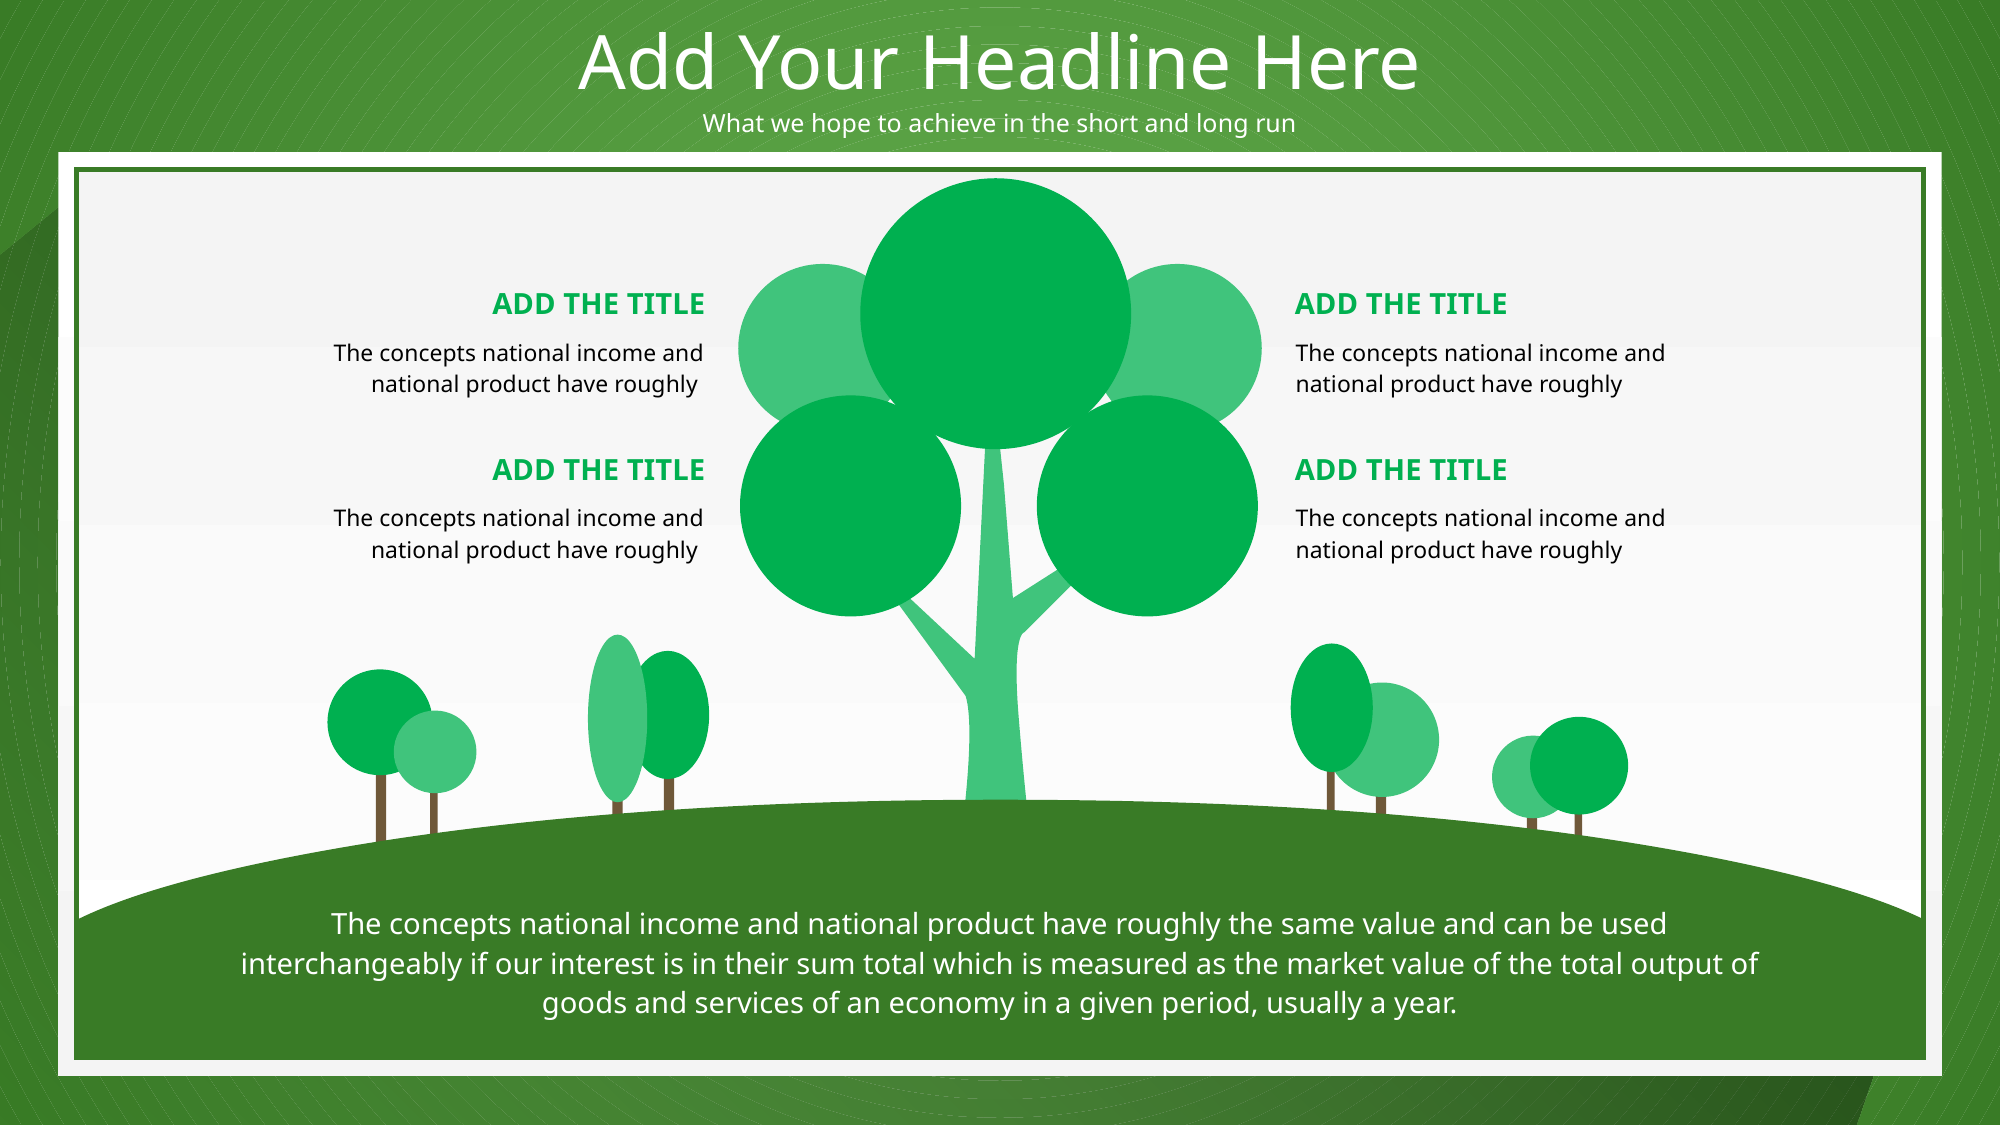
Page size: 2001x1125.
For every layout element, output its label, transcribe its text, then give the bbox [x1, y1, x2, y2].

text_box [76, 168, 1924, 178]
text_box [57, 151, 1943, 1077]
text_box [76, 178, 1924, 1059]
text_box Add Your Headline Here [563, 7, 1437, 113]
text_box [0, 206, 1874, 1125]
text_box What we hope to achieve in the short and long run [687, 97, 1313, 145]
